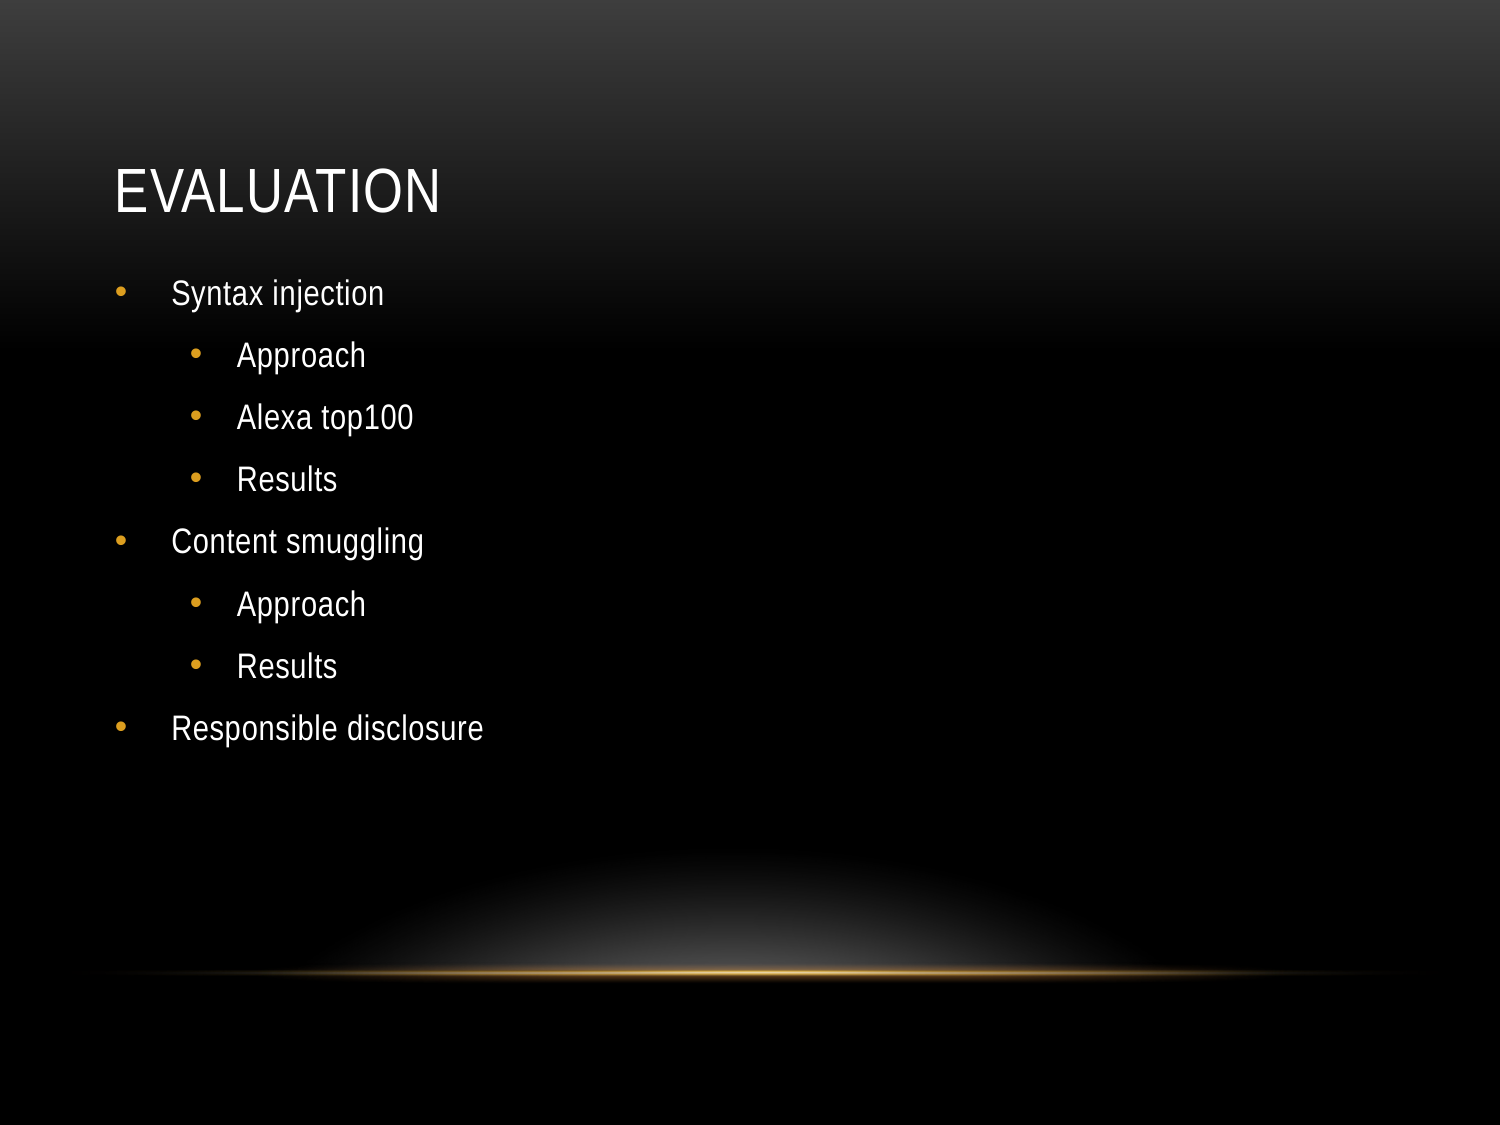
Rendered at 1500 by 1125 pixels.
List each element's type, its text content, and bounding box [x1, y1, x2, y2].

picture [0, 0, 1500, 1125]
title Evaluation [99, 45, 1400, 233]
list Syntax injection Approach Alexa top100 Results Content smuggling Approach Results Responsible disclosure [99, 262, 1400, 938]
